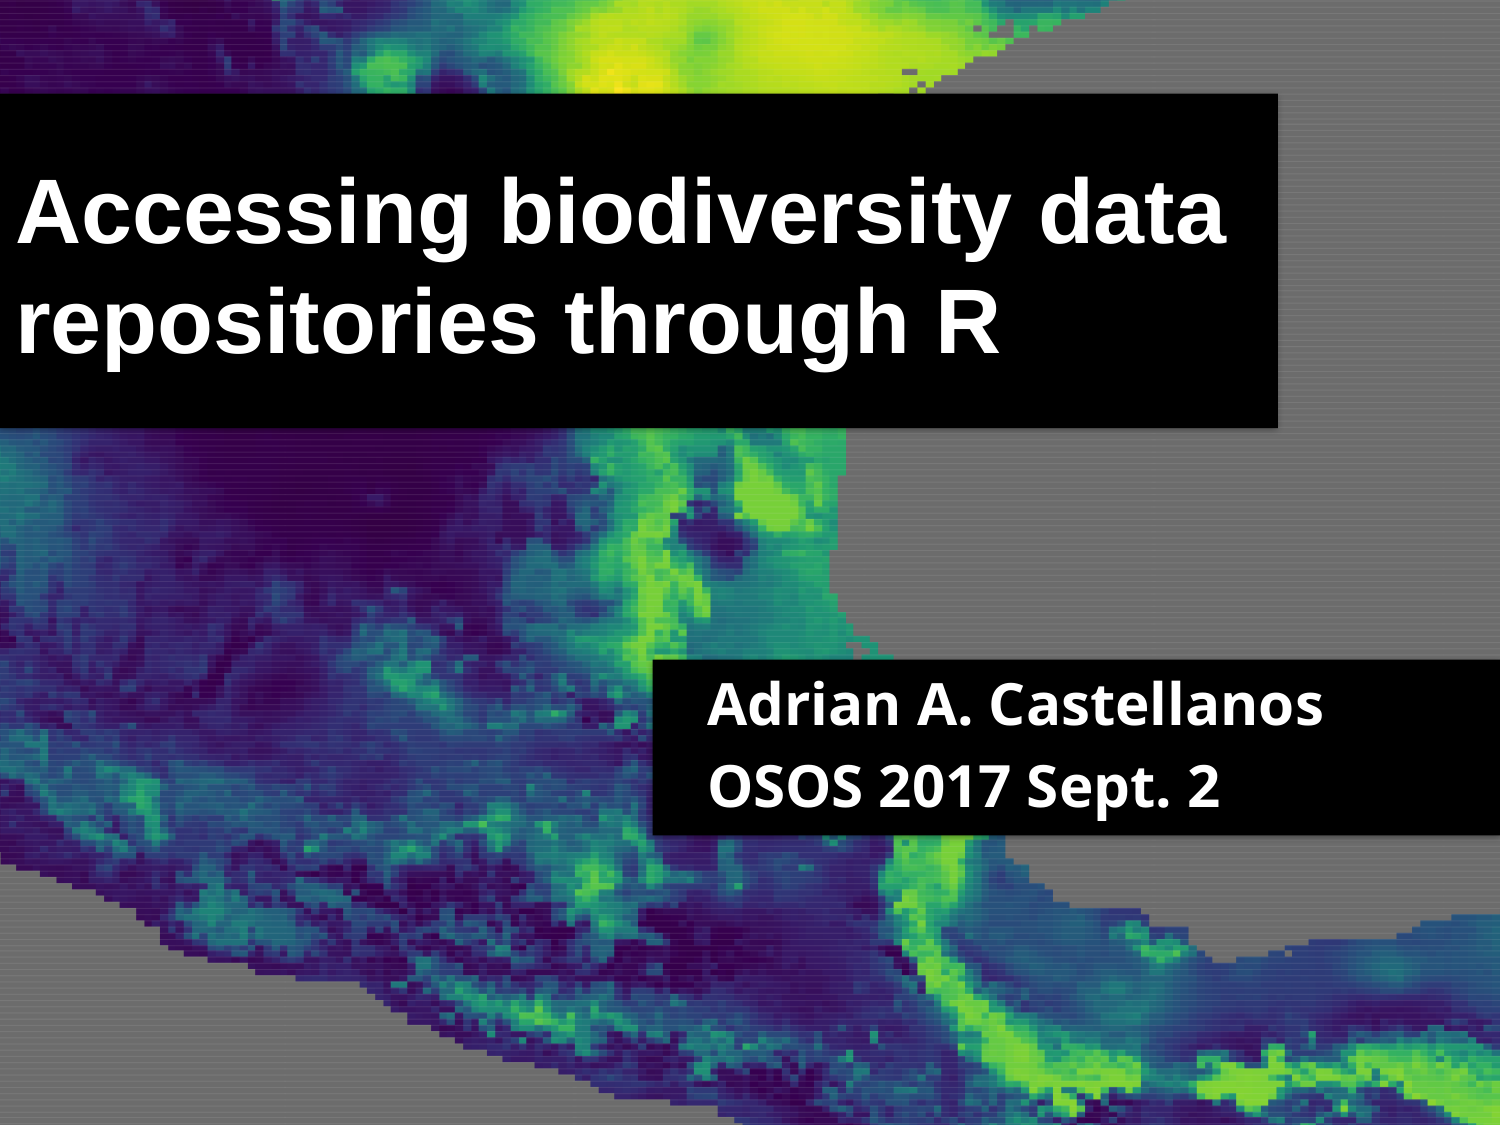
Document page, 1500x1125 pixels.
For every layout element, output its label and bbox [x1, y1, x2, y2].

picture [0, 0, 1500, 1125]
text_box [0, 93, 1279, 429]
